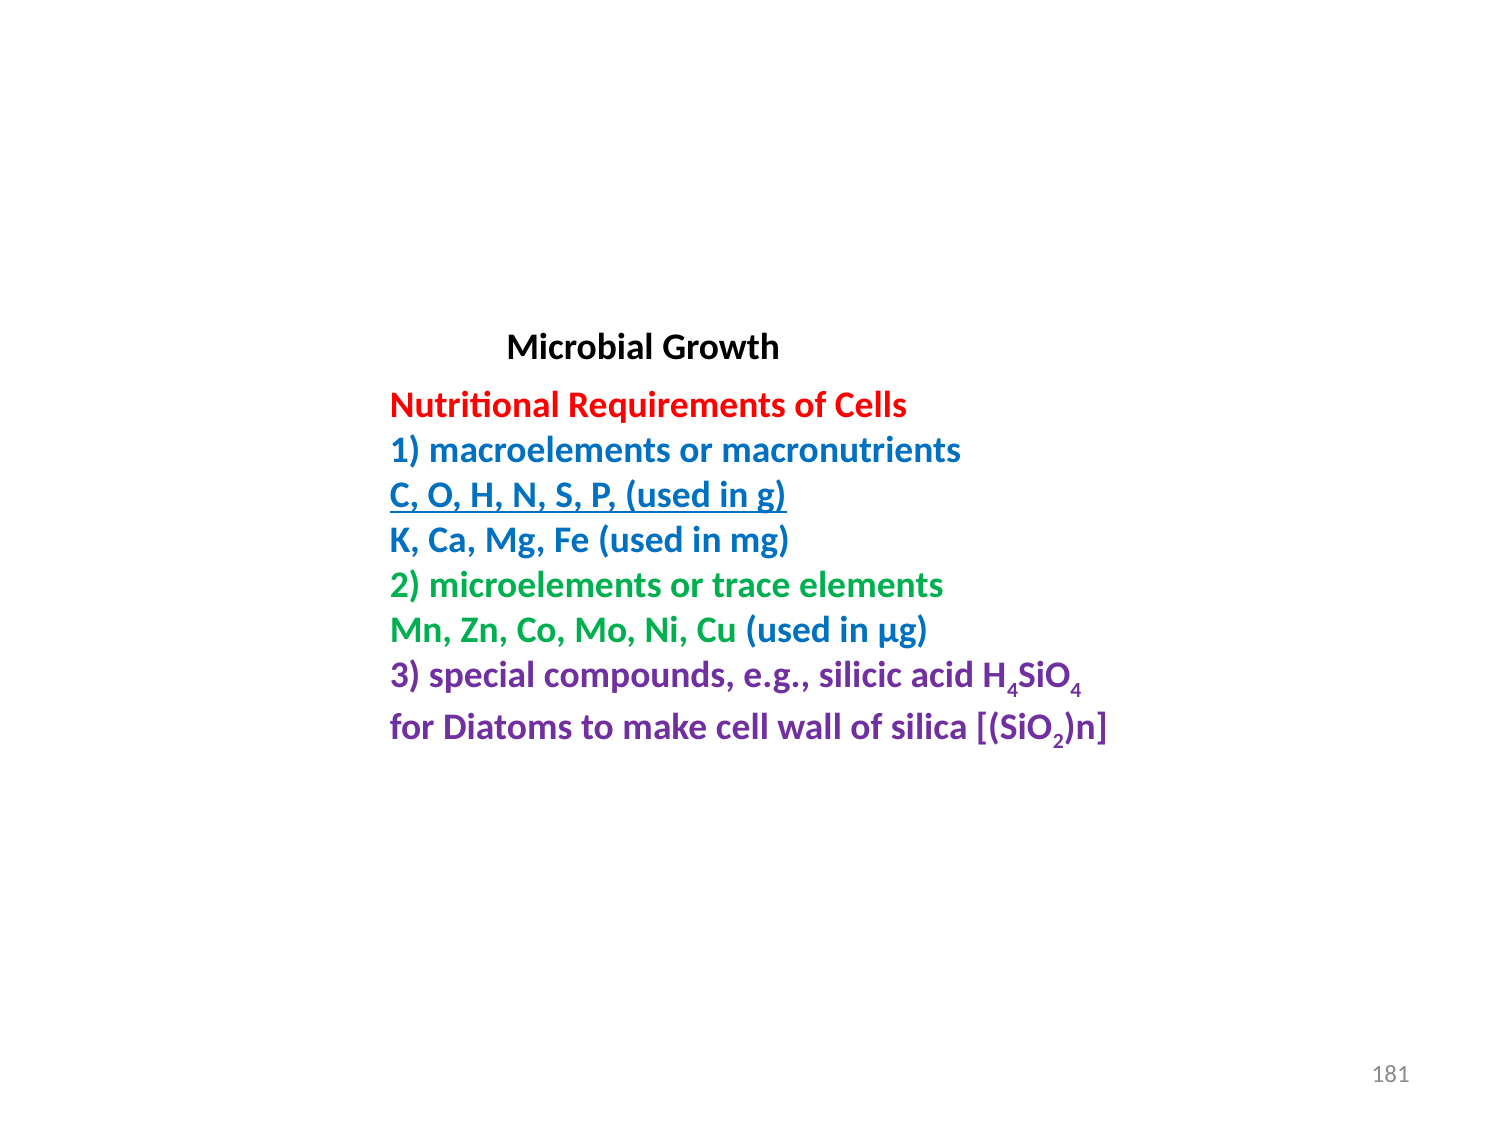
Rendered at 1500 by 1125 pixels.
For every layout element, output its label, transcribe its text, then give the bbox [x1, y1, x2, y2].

slide_number 181 [1074, 1042, 1425, 1103]
text_box Nutritional Requirements of Cells 1) macroelements or macronutrients C, O, H, N, S, P, (used in g) K, Ca, Mg, Fe (used in mg) 2) microelements or trace elements Mn, Zn, Co, Mo, Ni, Cu (used in μg) 3) special compounds, e.g., silicic acid H4SiO4 for Diatoms to make cell wall of silica [(SiO2)n] [374, 373, 1125, 761]
text_box Microbial Growth [491, 314, 796, 375]
